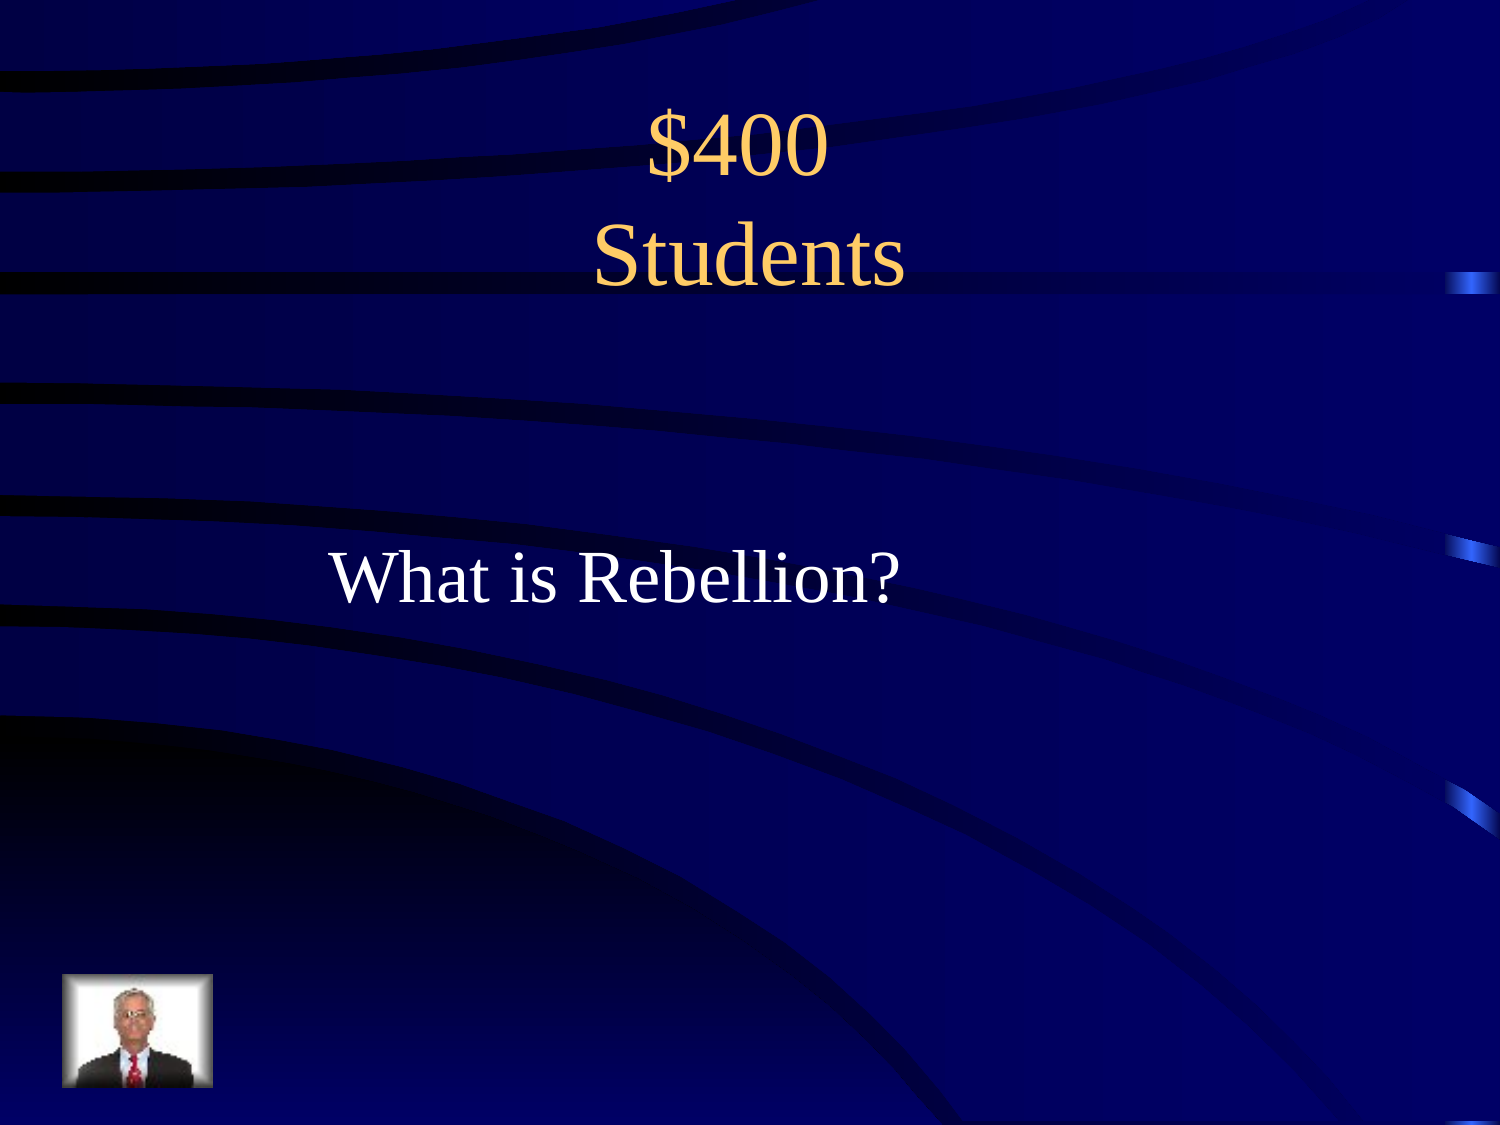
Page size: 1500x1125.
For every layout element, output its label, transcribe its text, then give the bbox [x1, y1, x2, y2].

picture [62, 974, 213, 1088]
text_box What is Rebellion? [313, 519, 918, 625]
title $400 Students [112, 99, 1388, 288]
